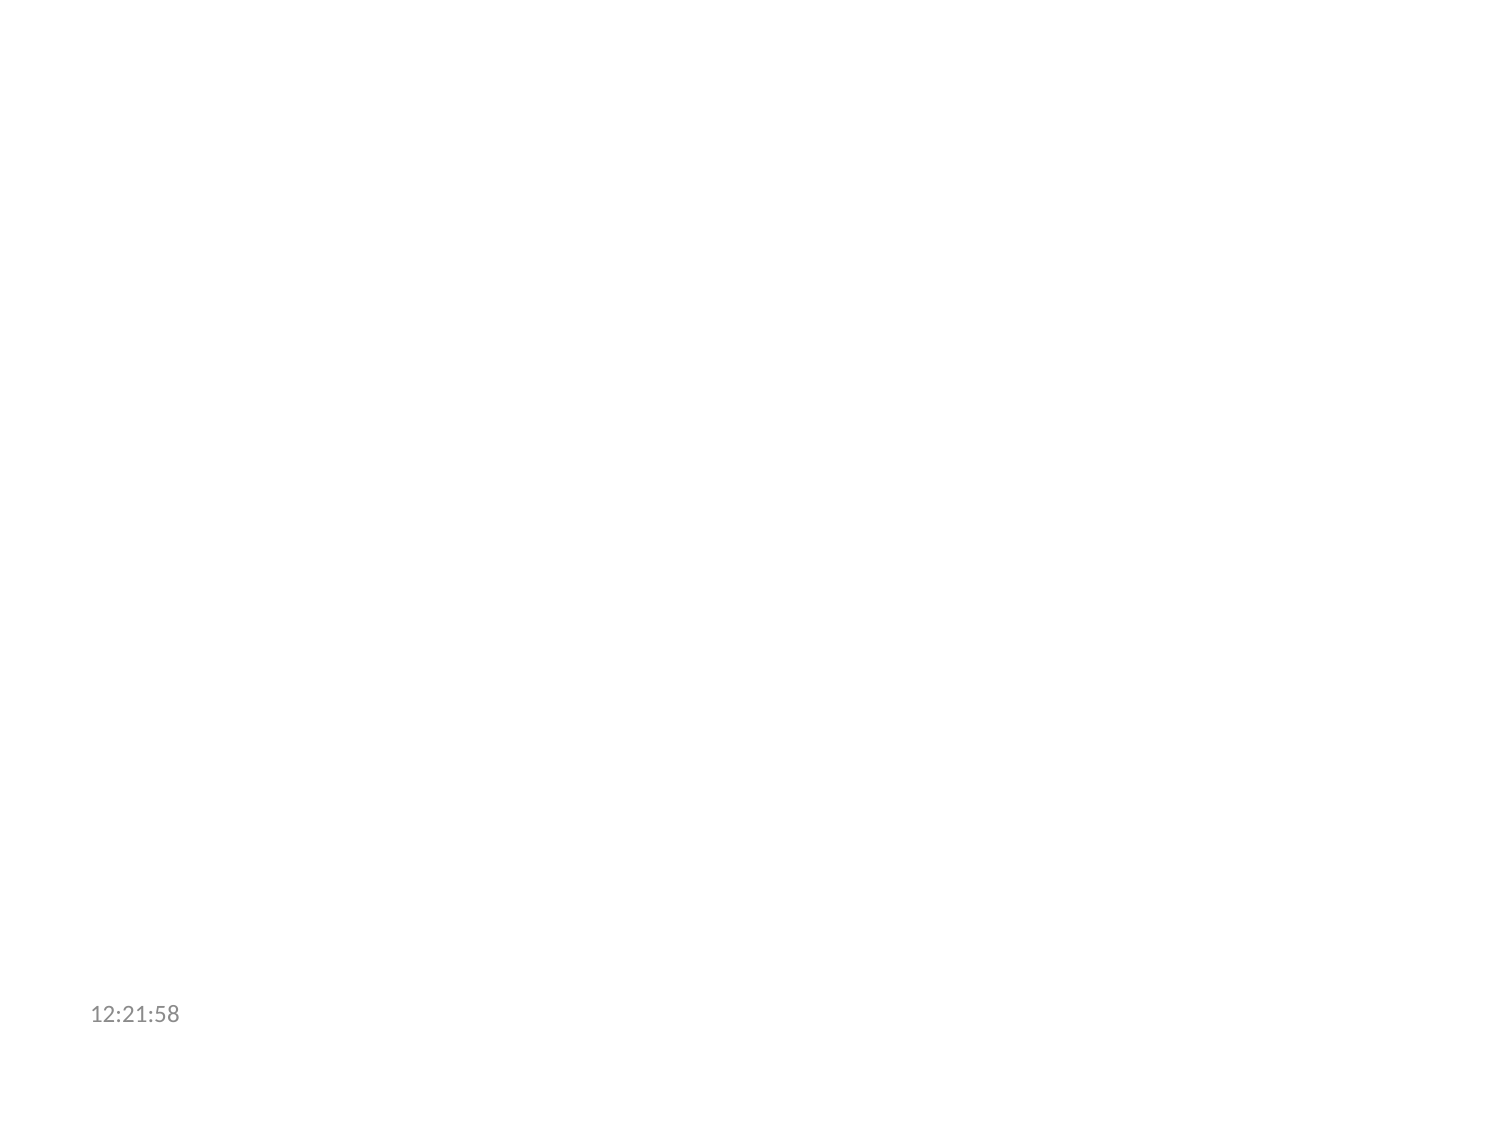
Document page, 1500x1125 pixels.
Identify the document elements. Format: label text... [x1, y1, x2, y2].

text_box 15:35:09 [75, 982, 425, 1043]
